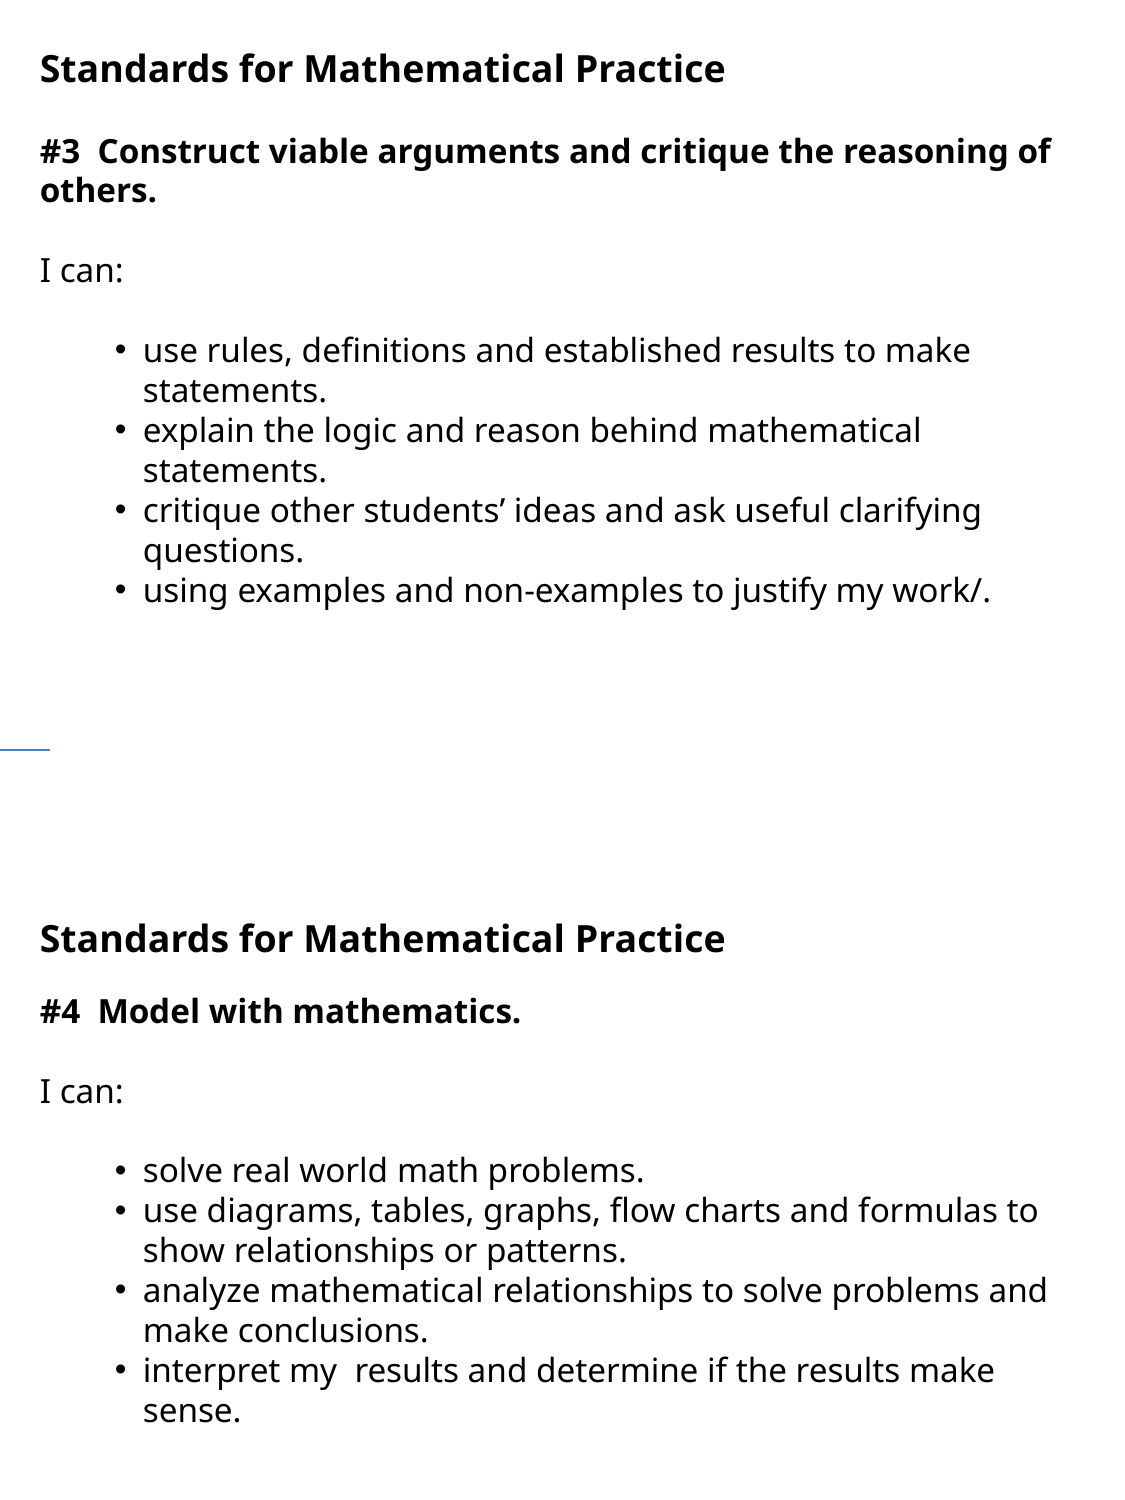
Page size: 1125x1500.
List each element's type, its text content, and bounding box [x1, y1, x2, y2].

text_box Standards for Mathematical Practice #3 Construct viable arguments and critique the reasoning of others. I can: use rules, definitions and established results to make statements. explain the logic and reason behind mathematical statements. critique other students’ ideas and ask useful clarifying questions. using examples and non-examples to justify my work/. [24, 37, 1100, 657]
text_box Standards for Mathematical Practice #4 Model with mathematics. I can: solve real world math problems. use diagrams, tables, graphs, flow charts and formulas to show relationships or patterns. analyze mathematical relationships to solve problems and make conclusions. interpret my results and determine if the results make sense. [24, 907, 1100, 1477]
